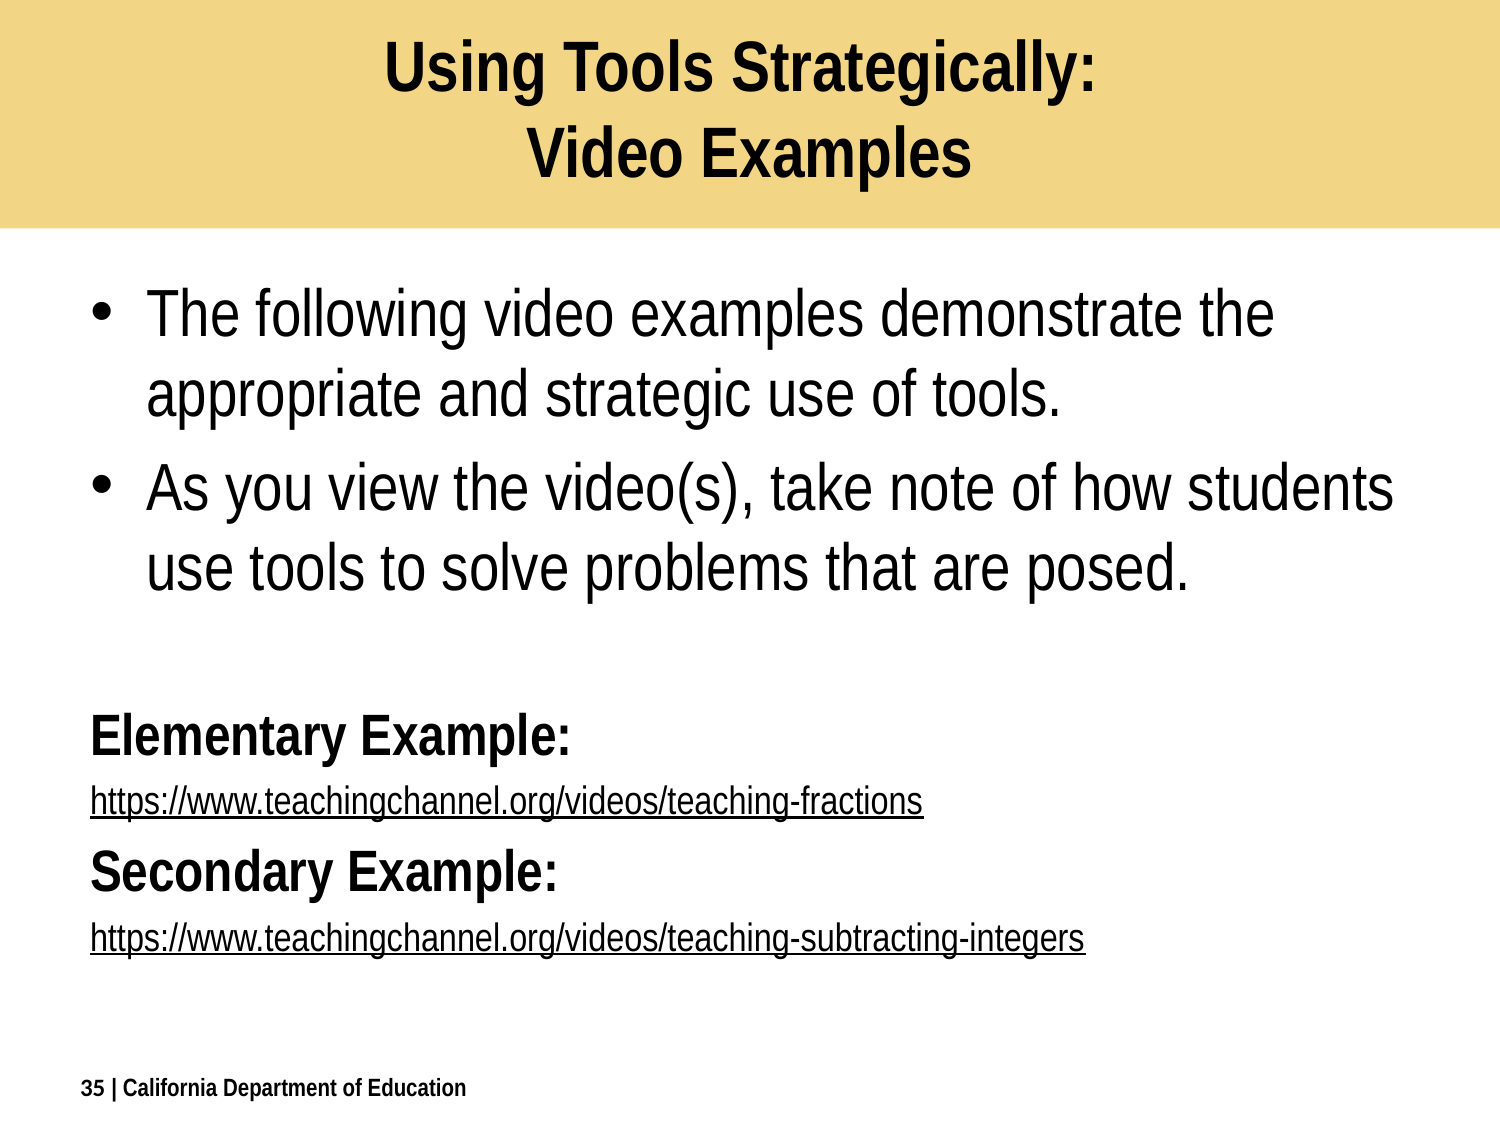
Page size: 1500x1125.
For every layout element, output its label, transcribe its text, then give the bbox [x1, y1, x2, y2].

title Using Tools Strategically: Video Examples [75, 11, 1425, 200]
list The following video examples demonstrate the appropriate and strategic use of tools. As you view the video(s), take note of how students use tools to solve problems that are posed. Elementary Example: https://www.teachingchannel.org/videos/teaching-fractions Secondary Example: https://www.teachingchannel.org/videos/teaching-subtracting-integers [75, 262, 1425, 1054]
slide_number 35 [55, 1064, 121, 1124]
footer | California Department of Education [121, 1064, 699, 1124]
